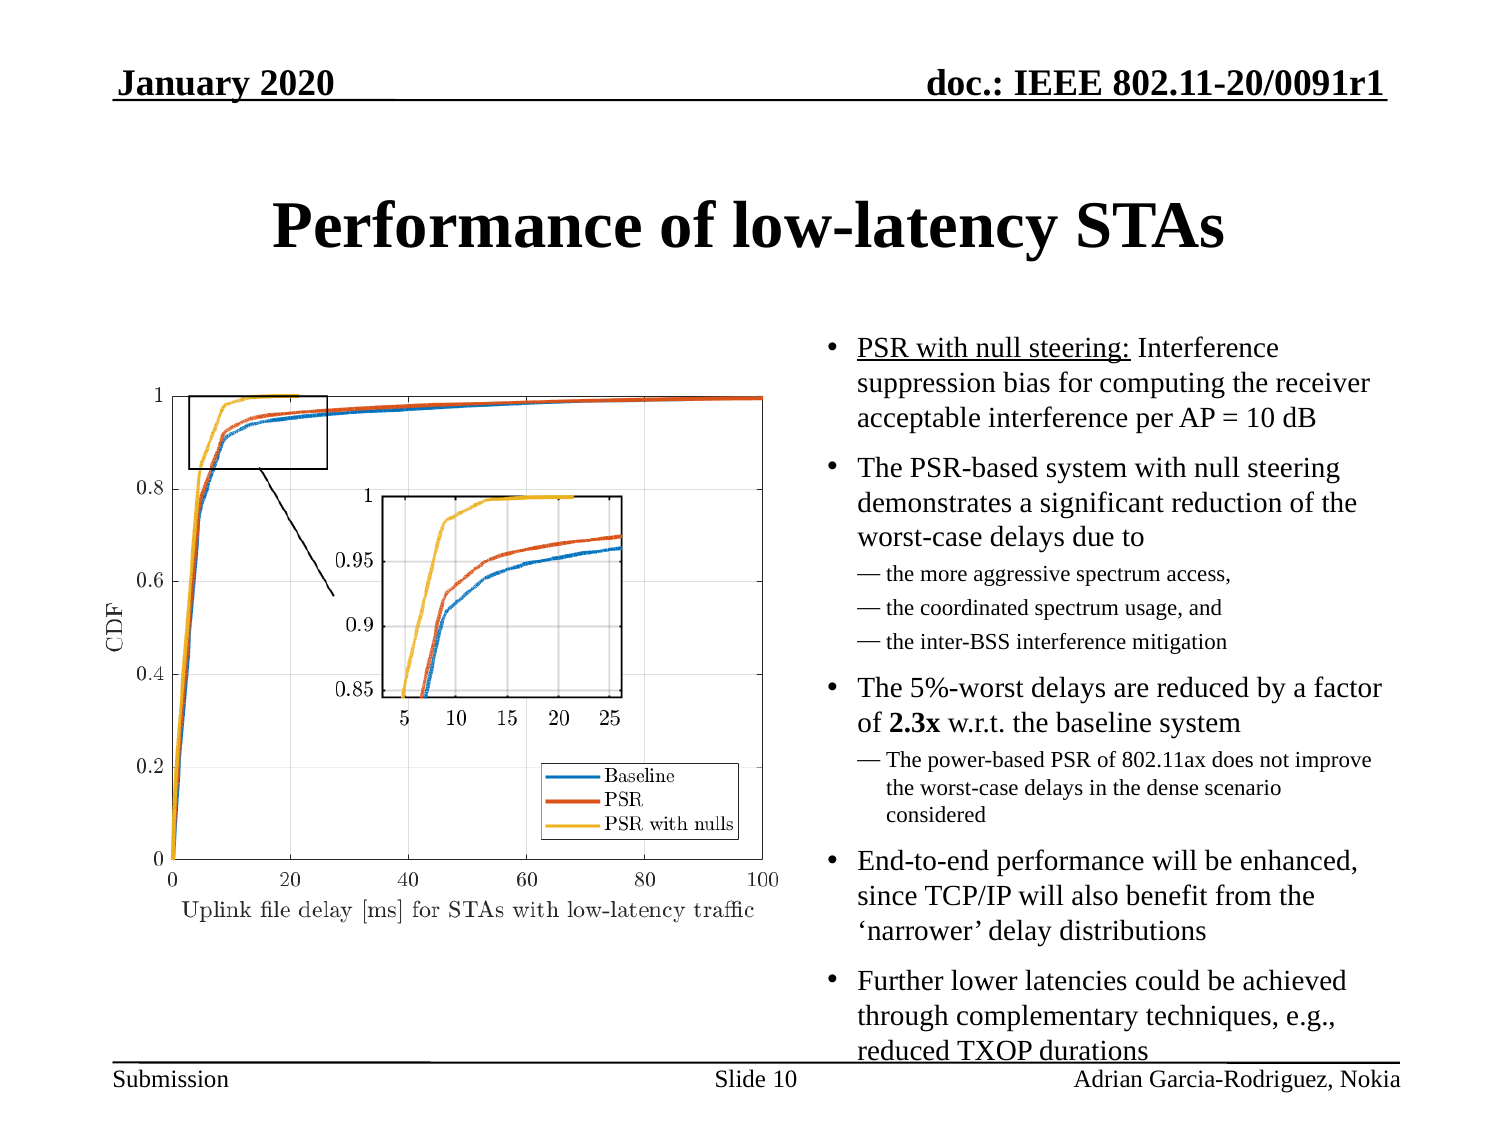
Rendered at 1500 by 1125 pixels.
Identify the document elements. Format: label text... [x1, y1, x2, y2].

title Performance of low-latency STAs [74, 149, 1426, 291]
slide_number Slide 10 [712, 1061, 800, 1123]
text_box January 2020 [117, 58, 507, 104]
picture [98, 385, 781, 926]
footer Adrian Garcia-Rodriguez, Nokia [878, 1061, 1402, 1093]
